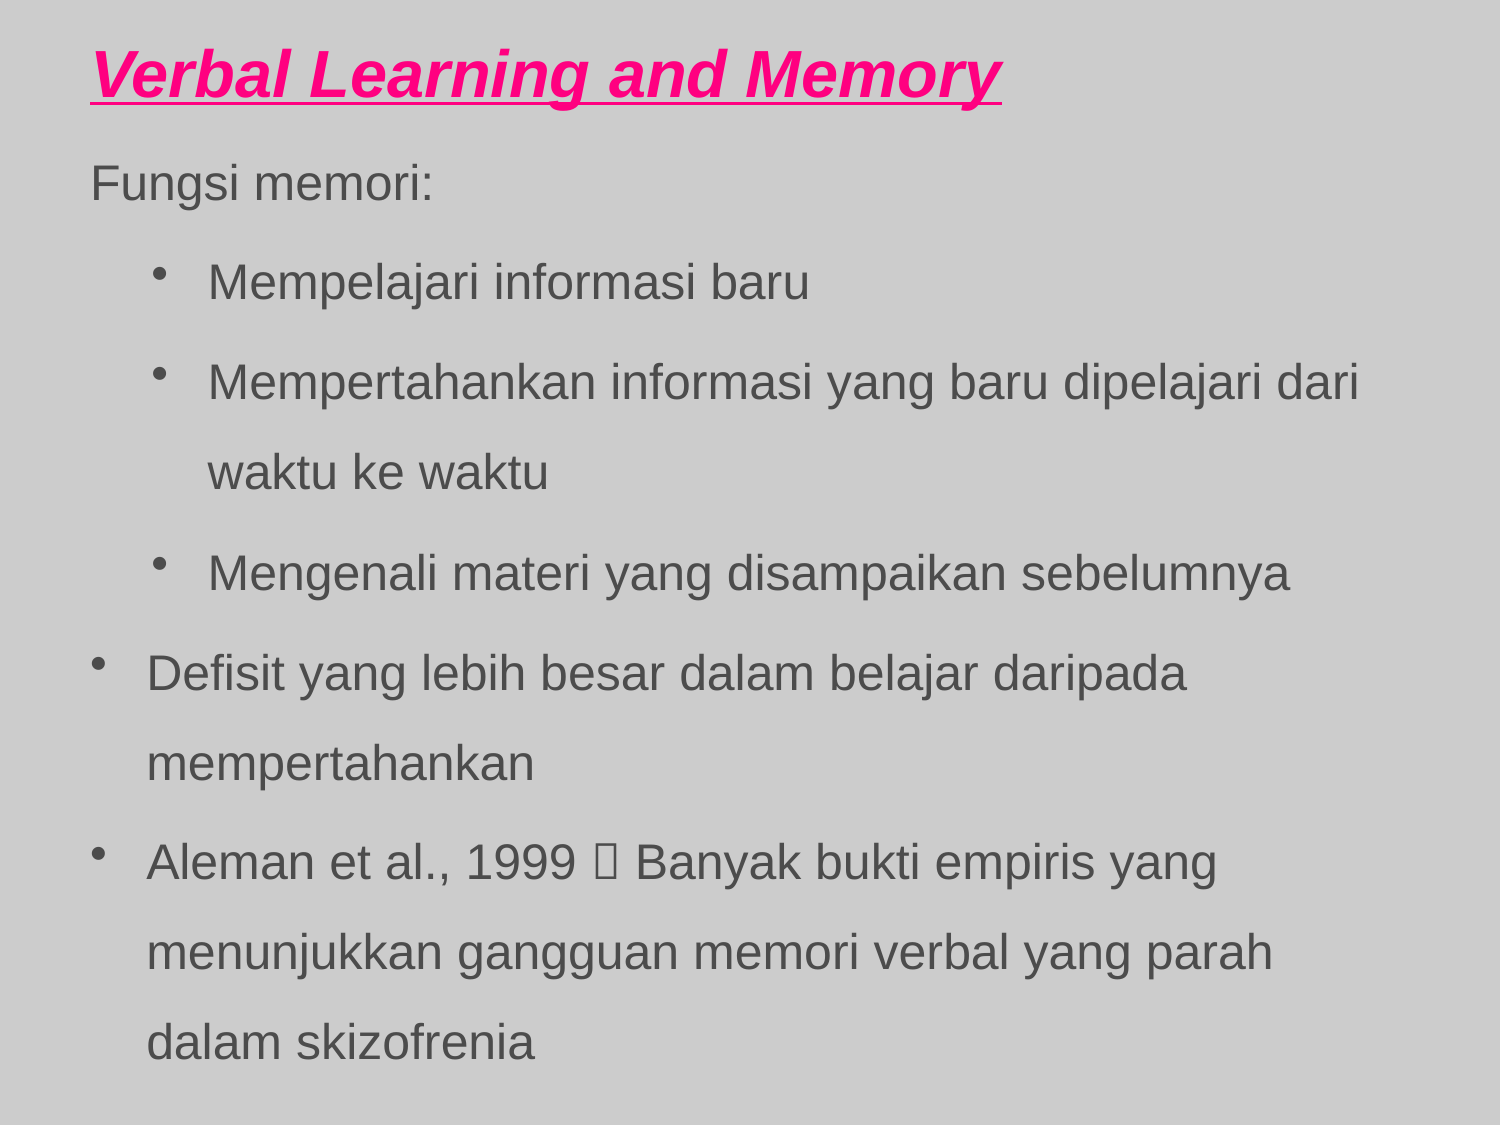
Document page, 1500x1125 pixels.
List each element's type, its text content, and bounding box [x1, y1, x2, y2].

title Verbal Learning and Memory [74, 0, 1426, 112]
list Fungsi memori: Mempelajari informasi baru Mempertahankan informasi yang baru dipelajari dari waktu ke waktu Mengenali materi yang disampaikan sebelumnya Defisit yang lebih besar dalam belajar daripada mempertahankan Aleman et al., 1999  Banyak bukti empiris yang menunjukkan gangguan memori verbal yang parah dalam skizofrenia [74, 112, 1426, 938]
